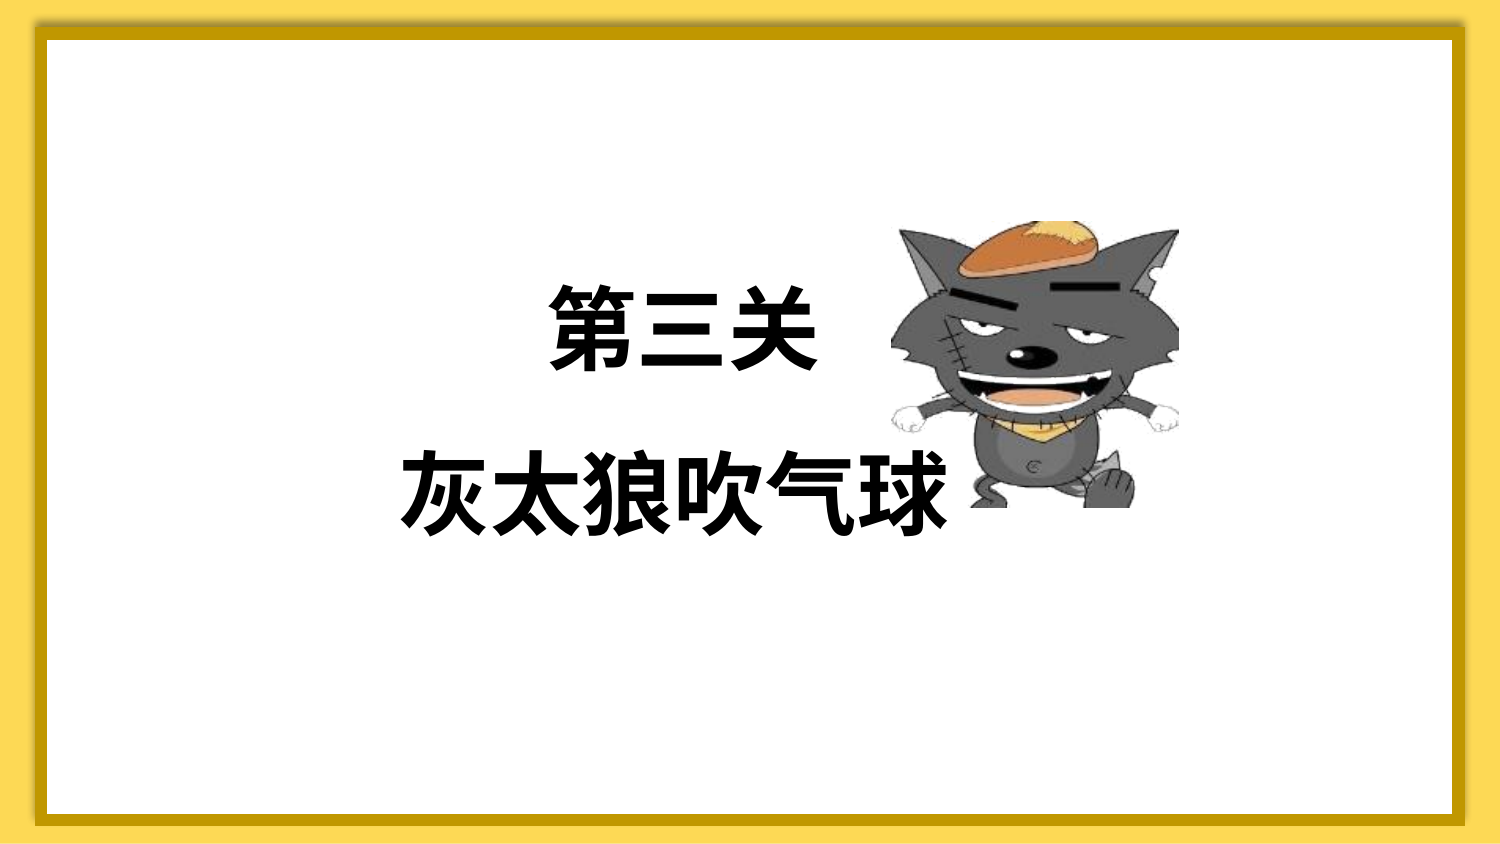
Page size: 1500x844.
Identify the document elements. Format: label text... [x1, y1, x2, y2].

picture [891, 221, 1179, 508]
text_box 第三关 灰太狼吹气球 [383, 209, 1248, 664]
